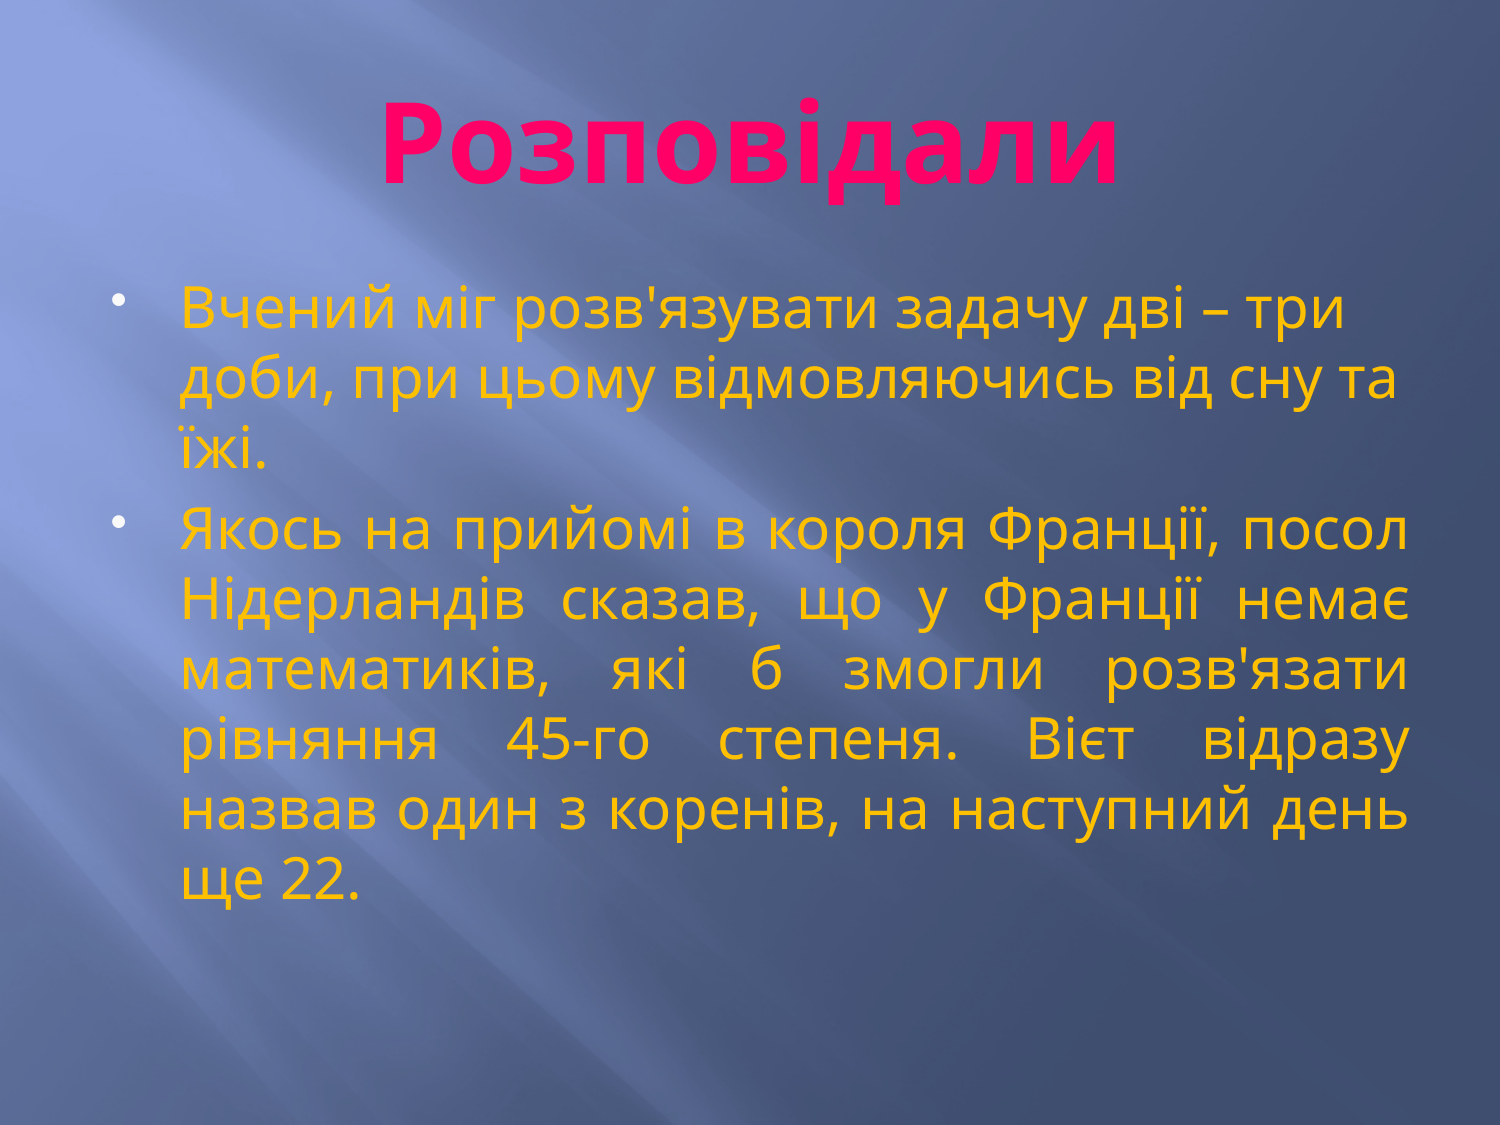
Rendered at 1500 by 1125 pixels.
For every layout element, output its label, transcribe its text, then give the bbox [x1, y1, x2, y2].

list Вчений міг розв'язувати задачу дві – три доби, при цьому відмовляючись від сну та їжі. Якось на прийомі в короля Франції, посол Нідерландів сказав, що у Франції немає математиків, які б змогли розв'язати рівняння 45-го степеня. Вієт відразу назвав один з коренів, на наступний день ще 22. [75, 262, 1425, 1035]
title Розповідали [75, 45, 1425, 233]
